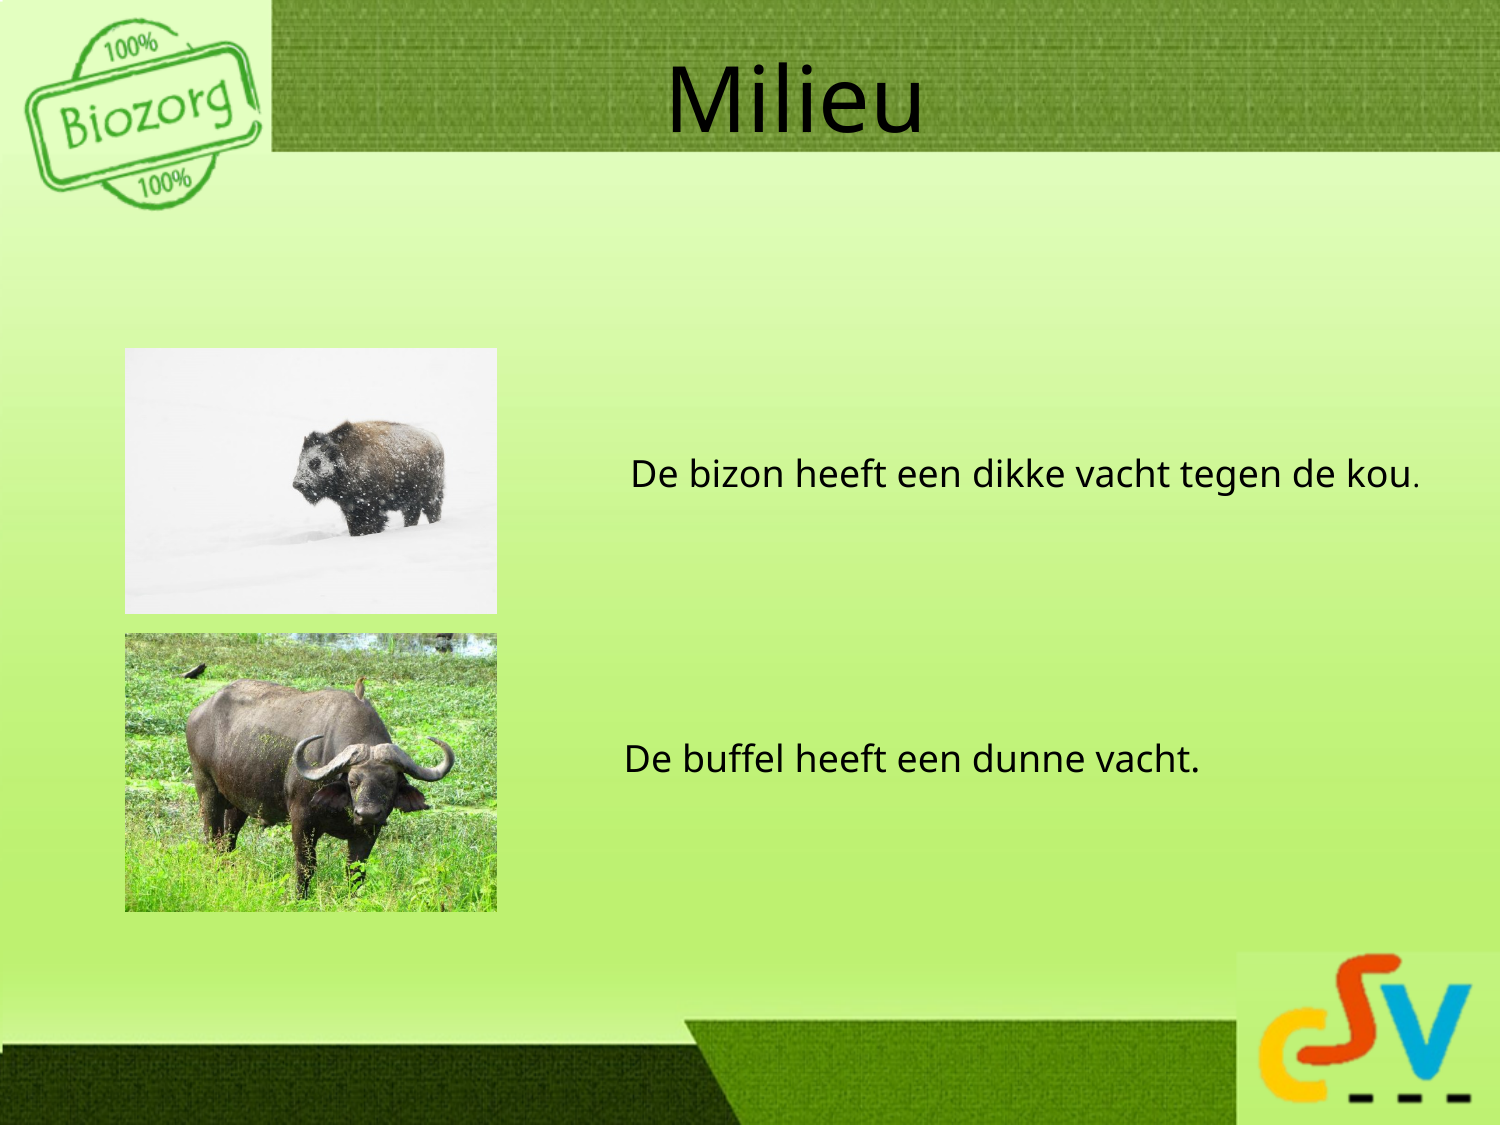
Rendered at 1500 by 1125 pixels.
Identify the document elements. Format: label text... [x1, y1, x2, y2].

title Milieu [121, 1, 1472, 190]
picture [0, 0, 1500, 1125]
text_box De bizon heeft een dikke vacht tegen de kou. [615, 442, 1436, 503]
text_box De buffel heeft een dunne vacht. [608, 727, 1216, 788]
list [125, 348, 498, 614]
